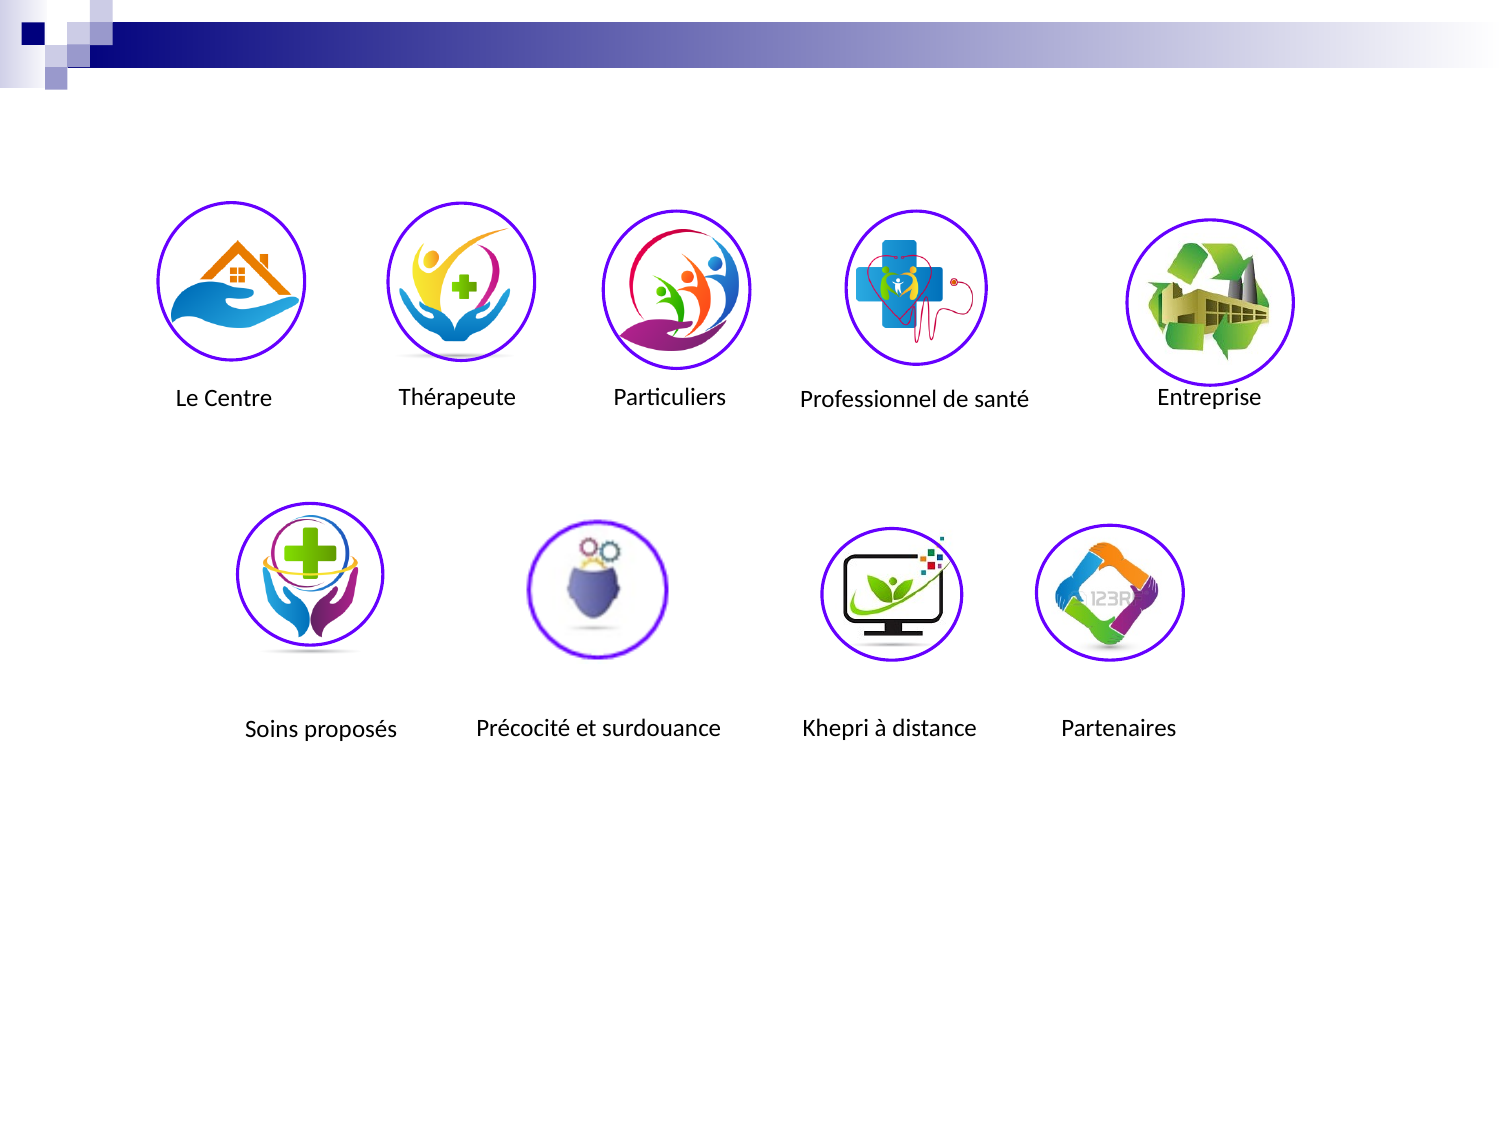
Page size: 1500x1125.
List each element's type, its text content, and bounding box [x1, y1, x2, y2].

text_box [178, 336, 285, 361]
picture [1138, 233, 1279, 365]
text_box [846, 262, 850, 313]
text_box Particuliers [598, 373, 764, 419]
picture [1029, 514, 1188, 681]
picture [170, 240, 299, 328]
text_box [157, 247, 165, 315]
text_box [272, 503, 349, 514]
text_box Soins proposés [230, 705, 443, 750]
text_box Thérapeute [383, 373, 535, 419]
text_box Précocité et surdouance [461, 704, 738, 749]
picture [856, 240, 974, 343]
text_box [365, 527, 383, 621]
text_box [409, 203, 535, 332]
text_box [1282, 260, 1294, 345]
text_box [876, 351, 956, 365]
text_box [1166, 373, 1254, 386]
text_box [237, 530, 253, 618]
text_box [978, 251, 987, 324]
text_box [632, 211, 721, 227]
picture [395, 228, 514, 360]
text_box [603, 248, 614, 331]
text_box [862, 211, 972, 240]
text_box Partenaires [1046, 704, 1211, 749]
text_box [1168, 219, 1252, 231]
text_box [1127, 271, 1133, 334]
picture [513, 513, 677, 664]
text_box Professionnel de santé [785, 375, 1046, 420]
text_box Le Centre [161, 374, 327, 420]
text_box [743, 256, 750, 324]
text_box [167, 202, 294, 242]
text_box [641, 359, 712, 369]
picture [258, 515, 361, 654]
text_box Khepri à distance [787, 704, 1001, 749]
text_box Entreprise [1142, 373, 1353, 419]
picture [619, 228, 739, 351]
picture [820, 514, 975, 670]
